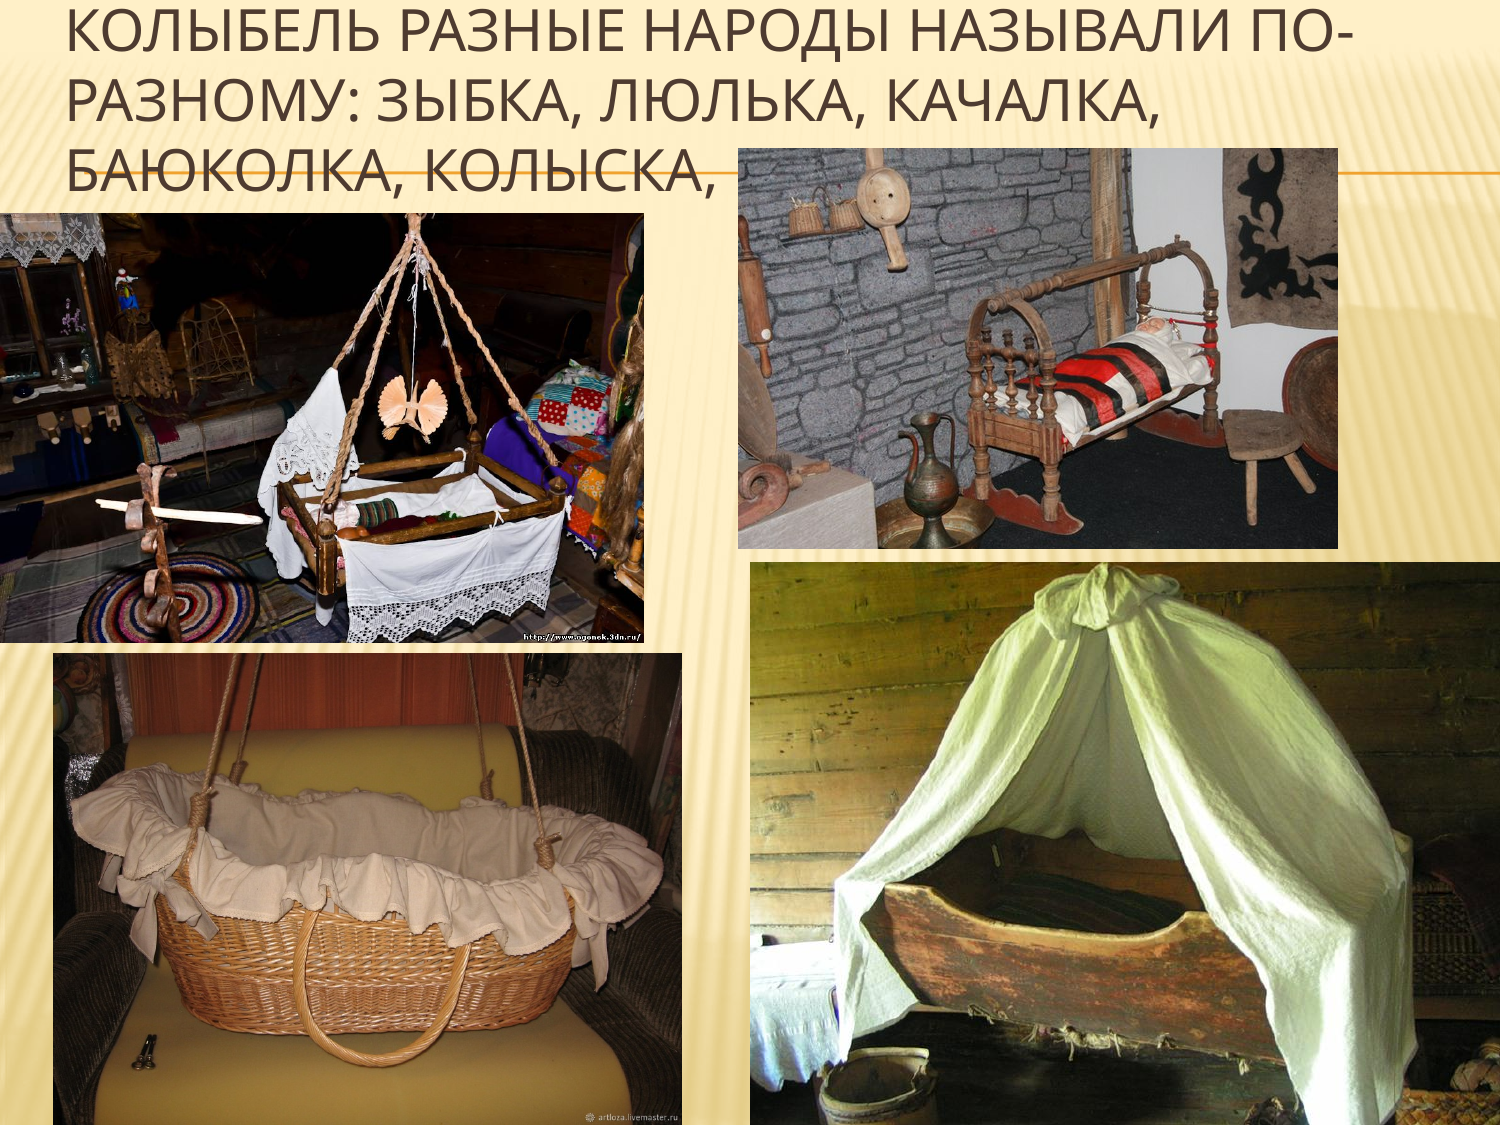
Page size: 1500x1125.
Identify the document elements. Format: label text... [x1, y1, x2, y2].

picture [749, 562, 1500, 1125]
title Колыбель разные народы называли по-разному: зыбка, люлька, качалка, баюколка, колыска, колыбелька. [50, 0, 1475, 197]
picture [0, 212, 644, 643]
picture [737, 148, 1338, 550]
picture [52, 653, 682, 1125]
